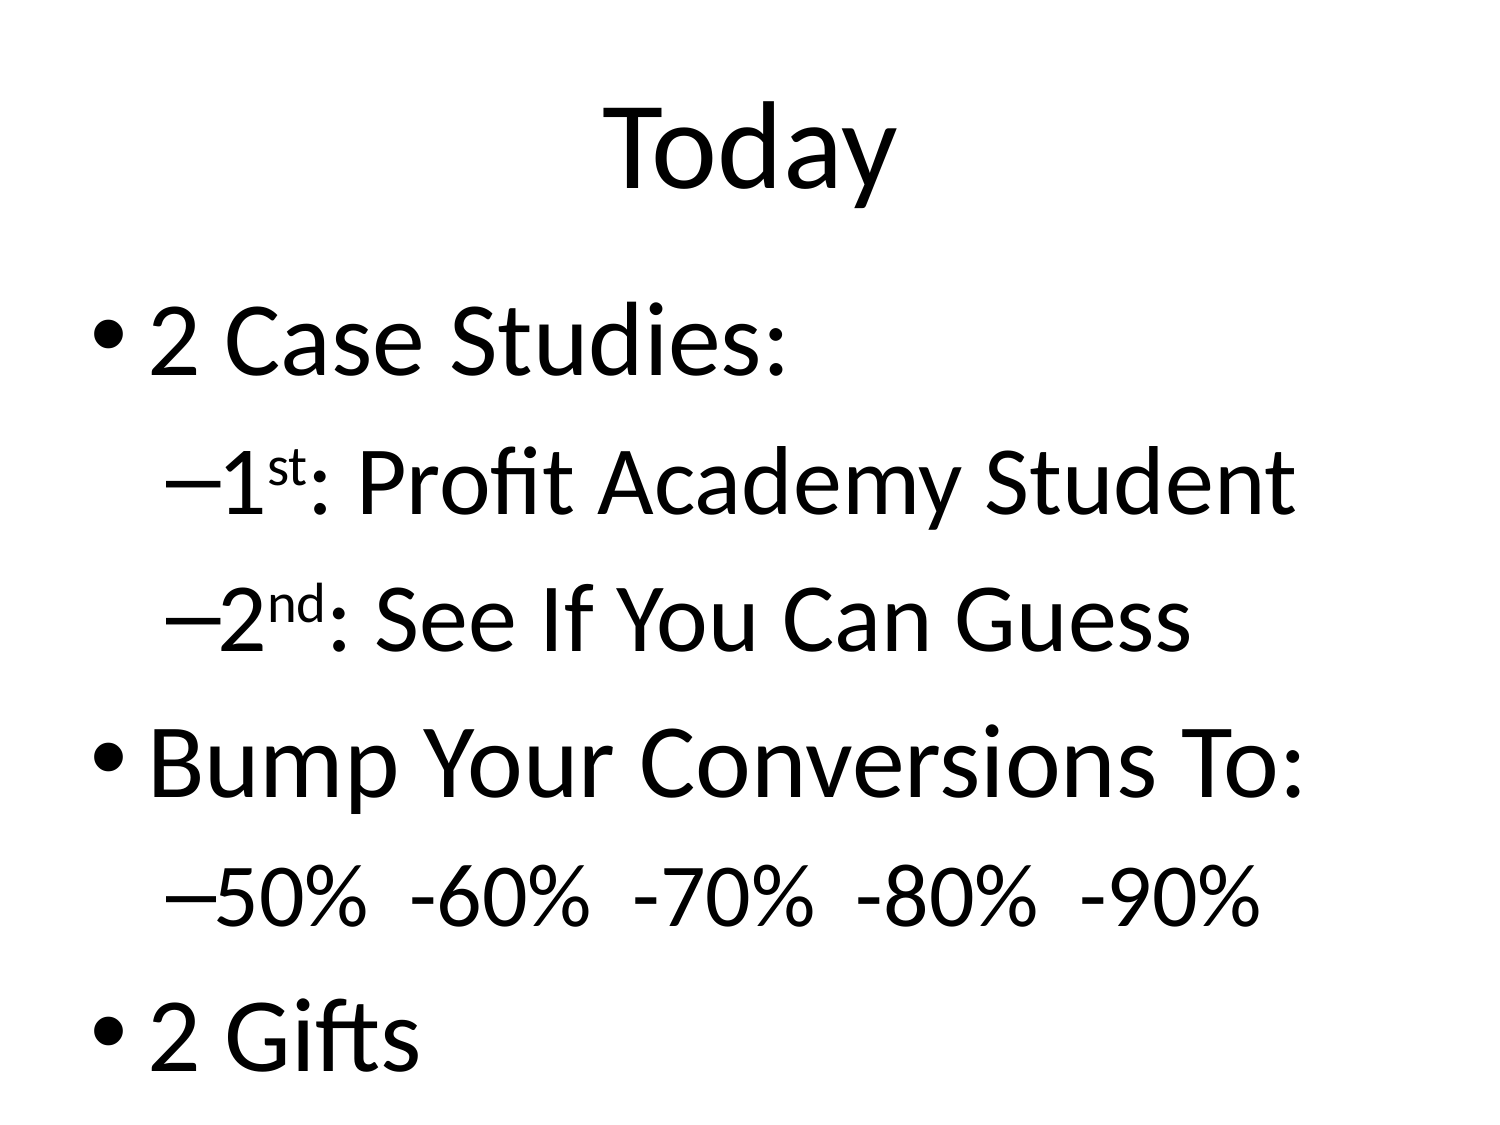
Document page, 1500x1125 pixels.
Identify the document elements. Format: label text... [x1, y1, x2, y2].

title Today [75, 45, 1425, 233]
list 2 Case Studies: 1st: Profit Academy Student 2nd: See If You Can Guess Bump Your Conversions To: 50% -60% -70% -80% -90% 2 Gifts [75, 262, 1425, 1105]
